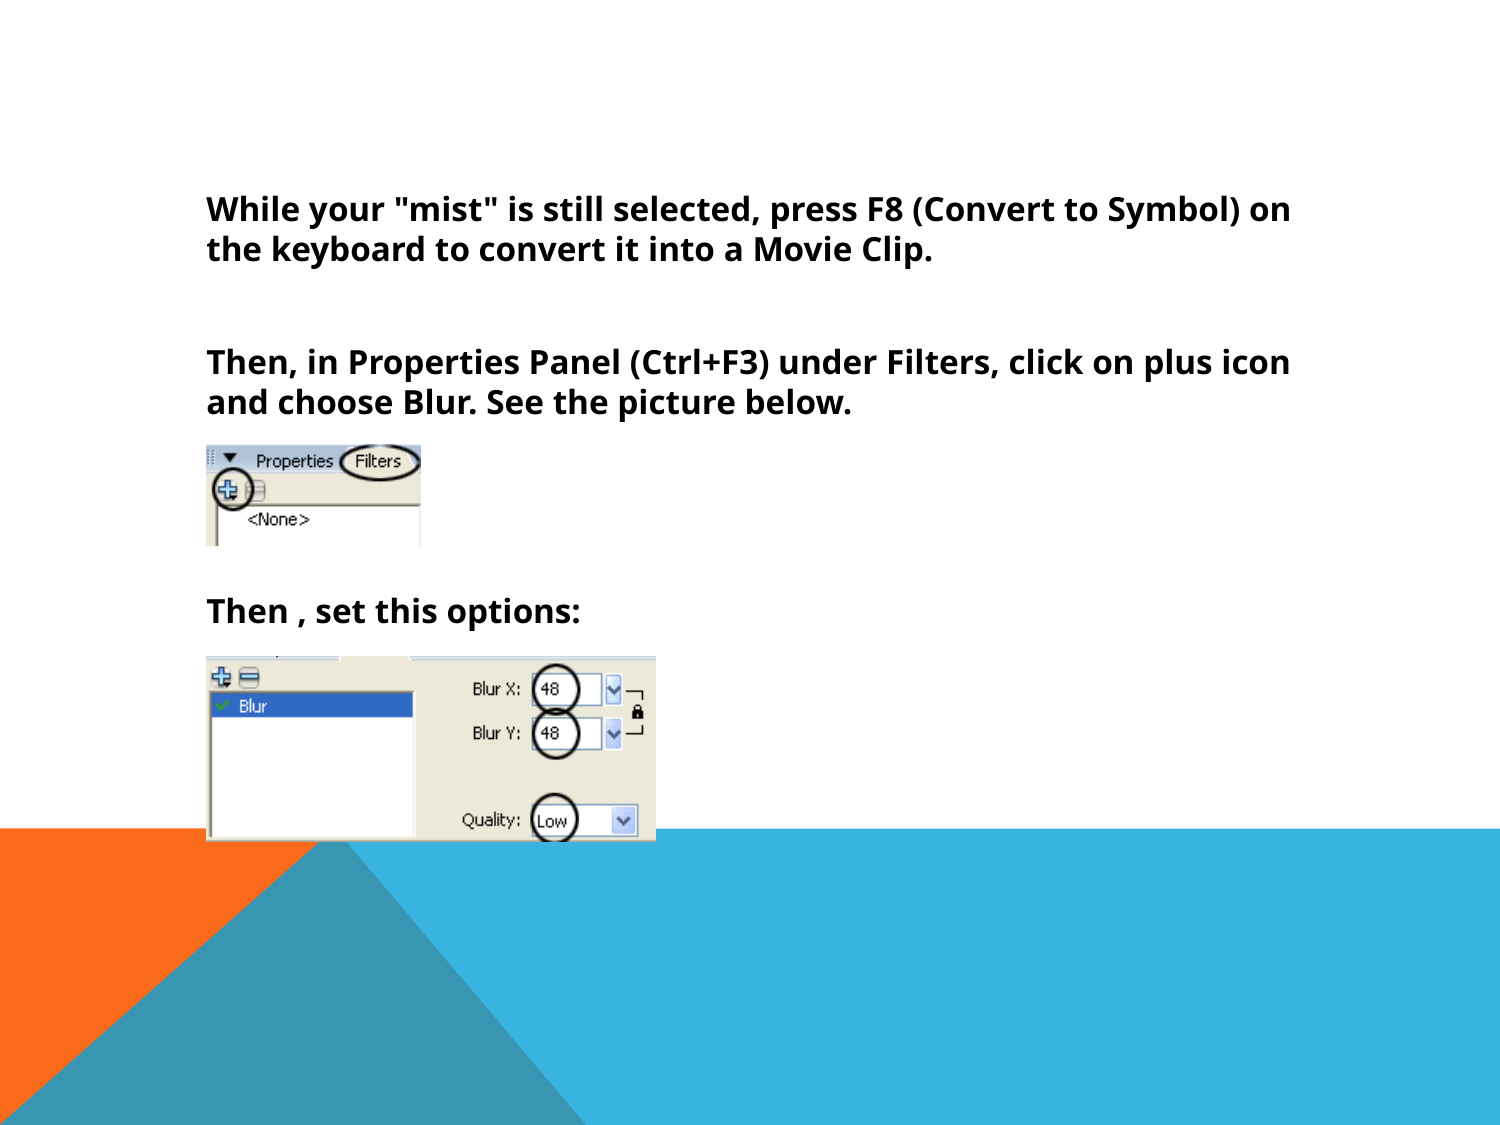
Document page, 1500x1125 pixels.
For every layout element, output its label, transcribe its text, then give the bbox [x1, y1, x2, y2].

picture [206, 444, 421, 547]
picture [206, 656, 656, 842]
list While your "mist" is still selected, press F8 (Convert to Symbol) on the keyboard to convert it into a Movie Clip. Then, in Properties Panel (Ctrl+F3) under Filters, click on plus icon and choose Blur. See the picture below. Then , set this options: [135, 180, 1369, 768]
text_box [374, 509, 1125, 615]
